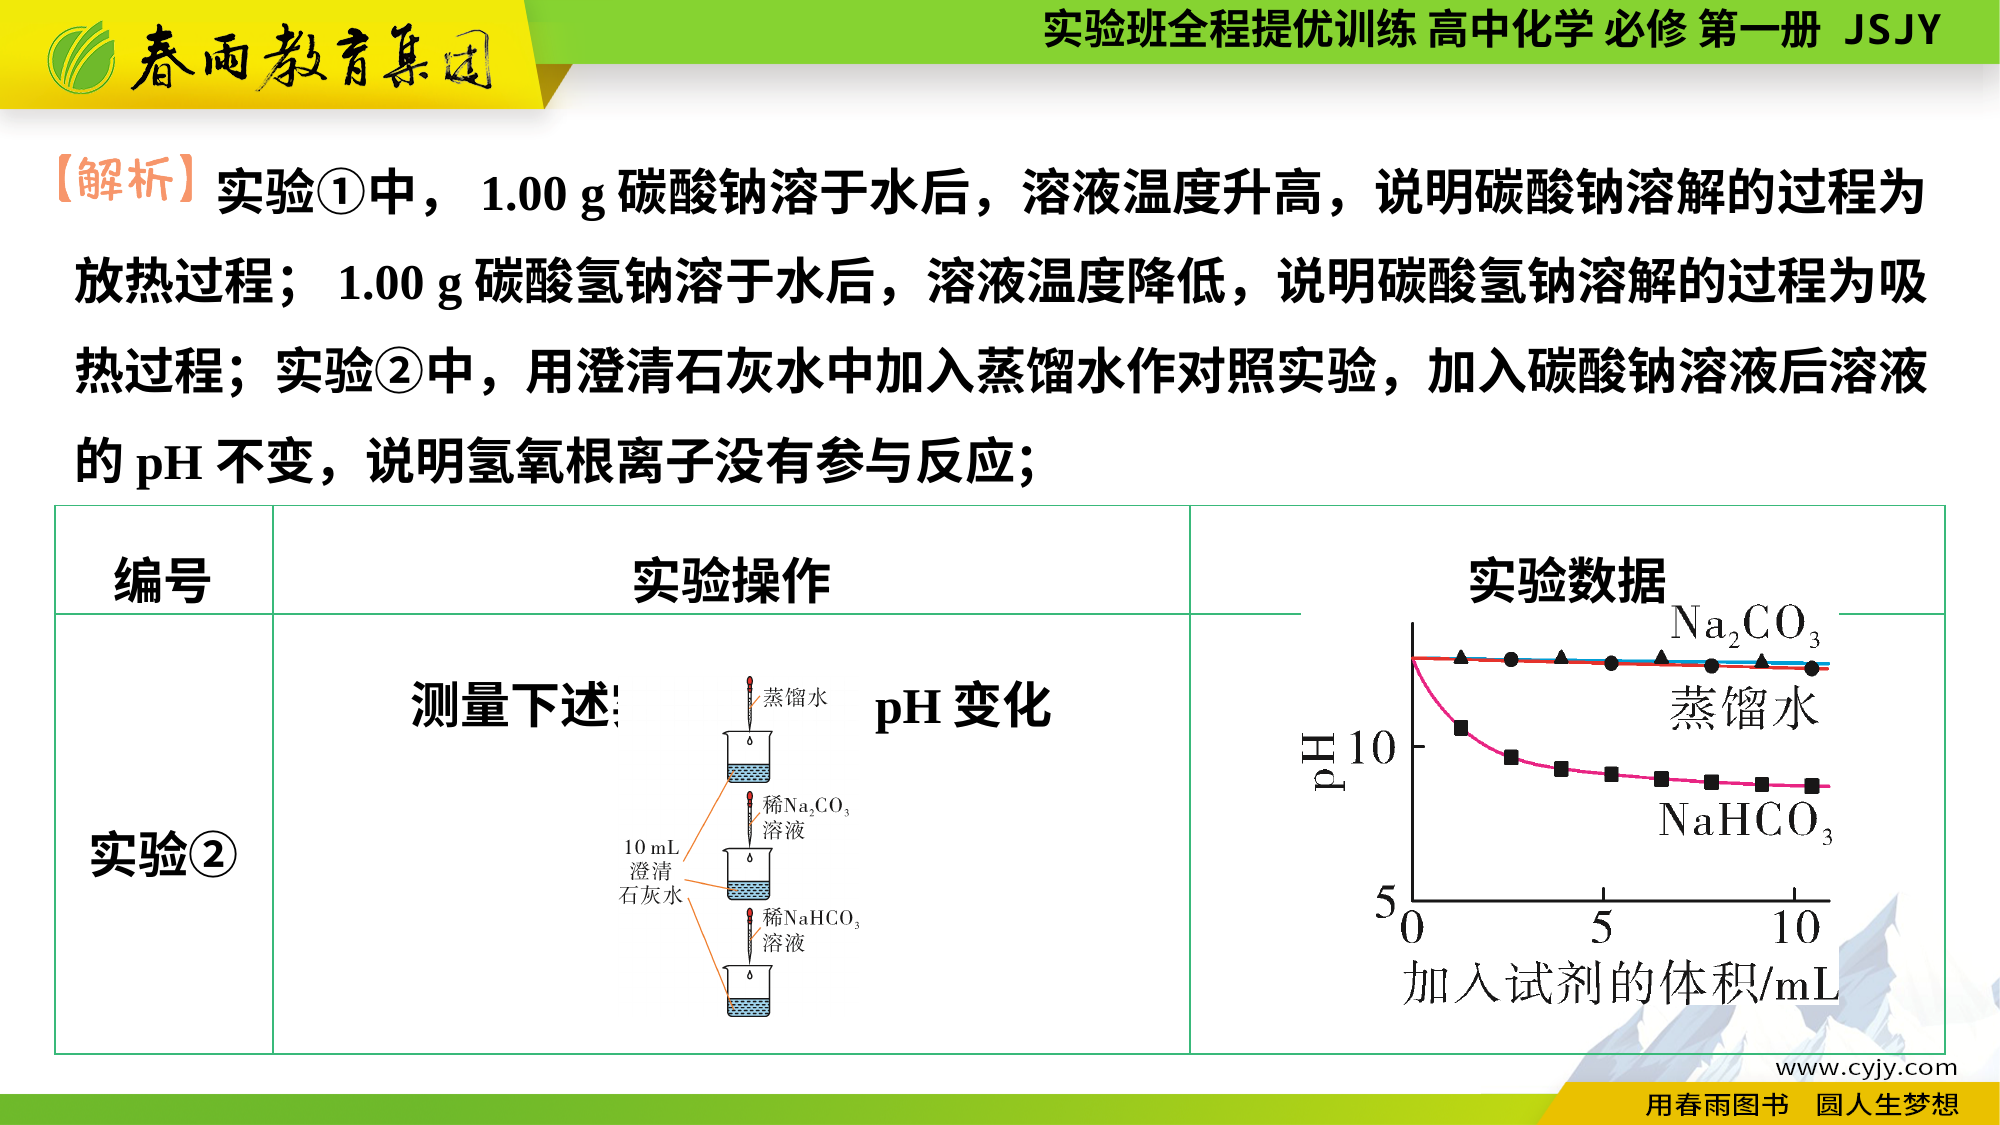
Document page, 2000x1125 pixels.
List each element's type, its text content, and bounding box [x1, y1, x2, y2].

list 实验①中，1.00 g碳酸钠溶于水后，溶液温度升高，说明碳酸钠溶解的过程为放热过程；1.00 g碳酸氢钠溶于水后，溶液温度降低，说明碳酸氢钠溶解的过程为吸热过程；实验②中，用澄清石灰水中加入蒸馏水作对照实验，加入碳酸钠溶液后溶液的pH不变，说明氢氧根离子没有参与反应； [59, 122, 1944, 502]
table_cell 测量下述实验过程的pH变化 [274, 615, 1189, 1053]
table_header 实验数据 [1191, 506, 1944, 613]
table_header 实验操作 [274, 506, 1189, 613]
table_cell 实验② [56, 615, 272, 1053]
table_cell [1191, 615, 1944, 1053]
table_header 编号 [56, 506, 272, 613]
picture [0, 0, 2000, 1125]
